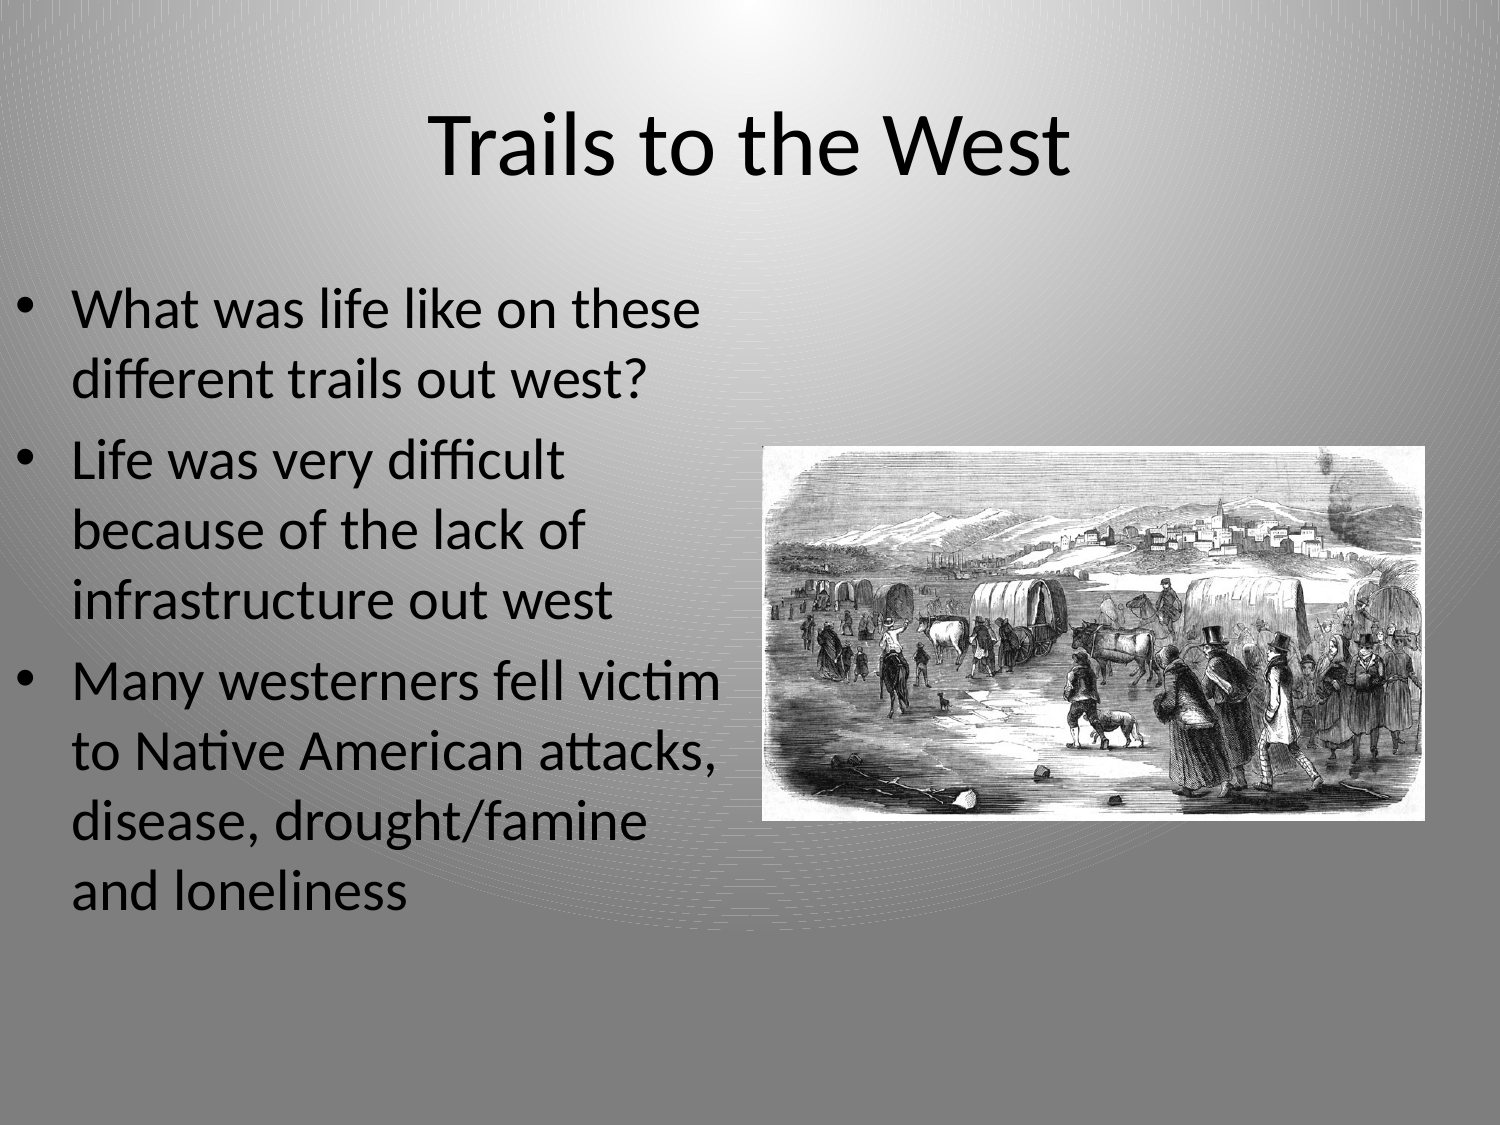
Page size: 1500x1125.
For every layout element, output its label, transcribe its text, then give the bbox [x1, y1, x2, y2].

title Trails to the West [75, 45, 1425, 233]
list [762, 262, 1426, 1006]
list What was life like on these different trails out west? Life was very difficult because of the lack of infrastructure out west Many westerners fell victim to Native American attacks, disease, drought/famine and loneliness [0, 262, 738, 1005]
